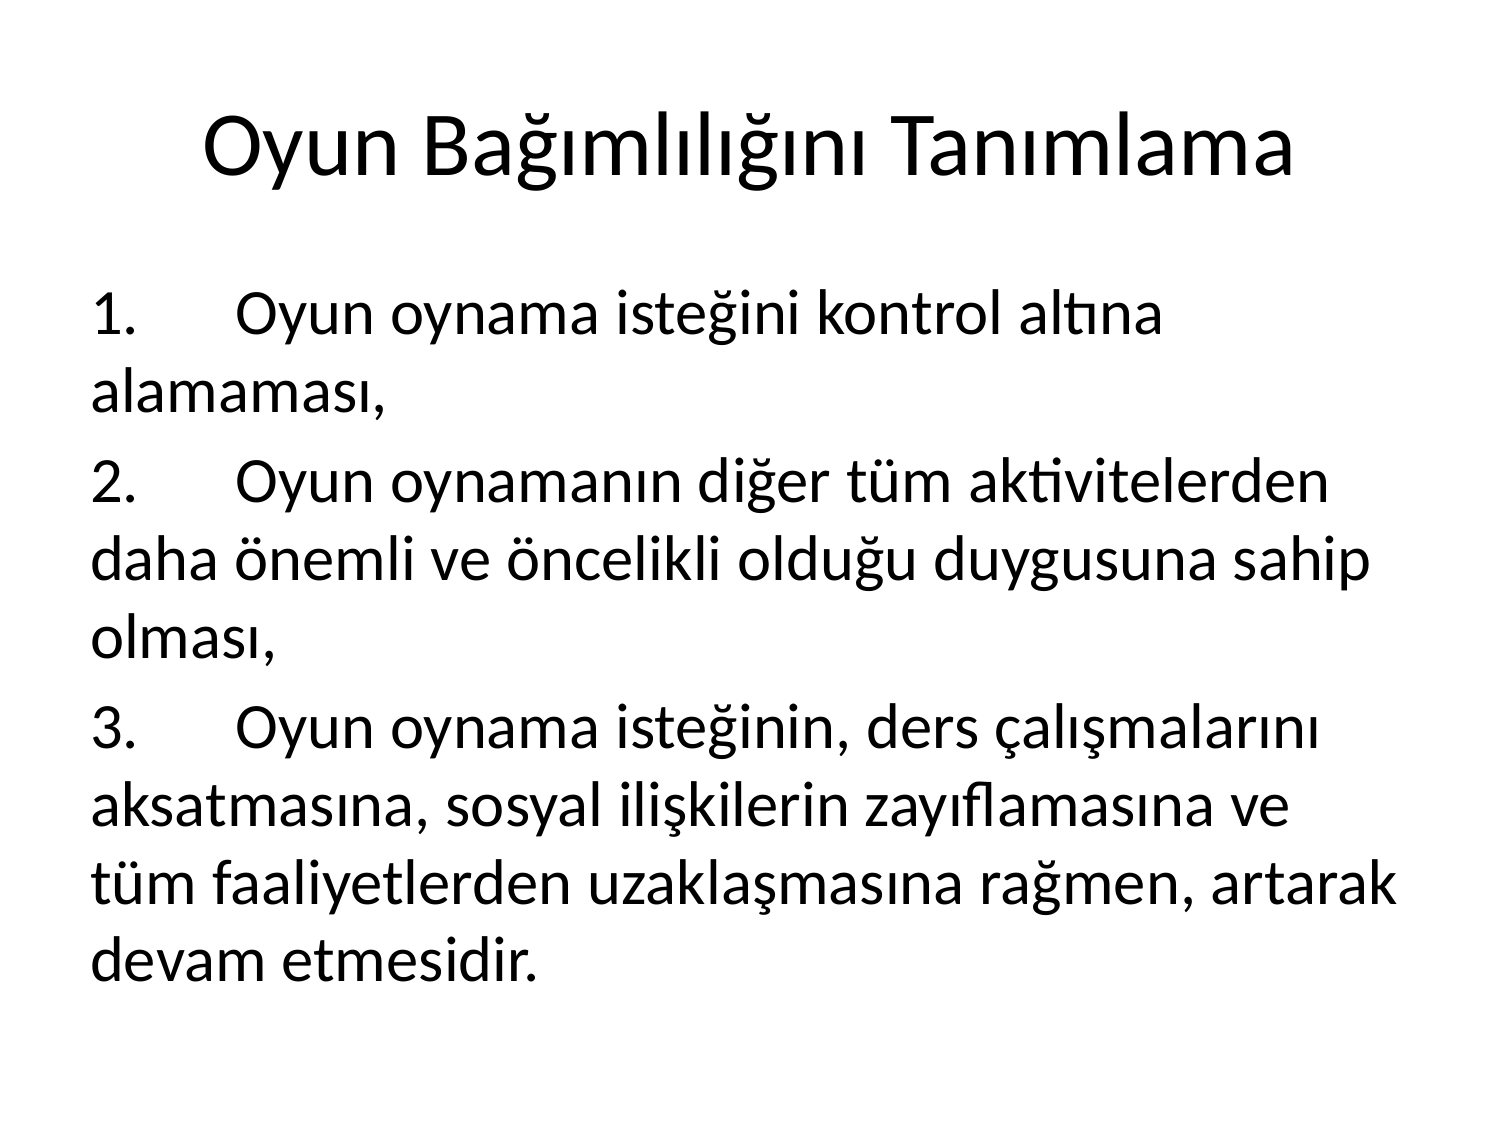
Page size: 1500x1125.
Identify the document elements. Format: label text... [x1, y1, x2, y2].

title Oyun Bağımlılığını Tanımlama [75, 45, 1425, 233]
list 1. Oyun oynama isteğini kontrol altına alamaması, 2. Oyun oynamanın diğer tüm aktivitelerden daha önemli ve öncelikli olduğu duygusuna sahip olması, 3. Oyun oynama isteğinin, ders çalışmalarını aksatmasına, sosyal ilişkilerin zayıflamasına ve tüm faaliyetlerden uzaklaşmasına rağmen, artarak devam etmesidir. [75, 262, 1425, 1005]
